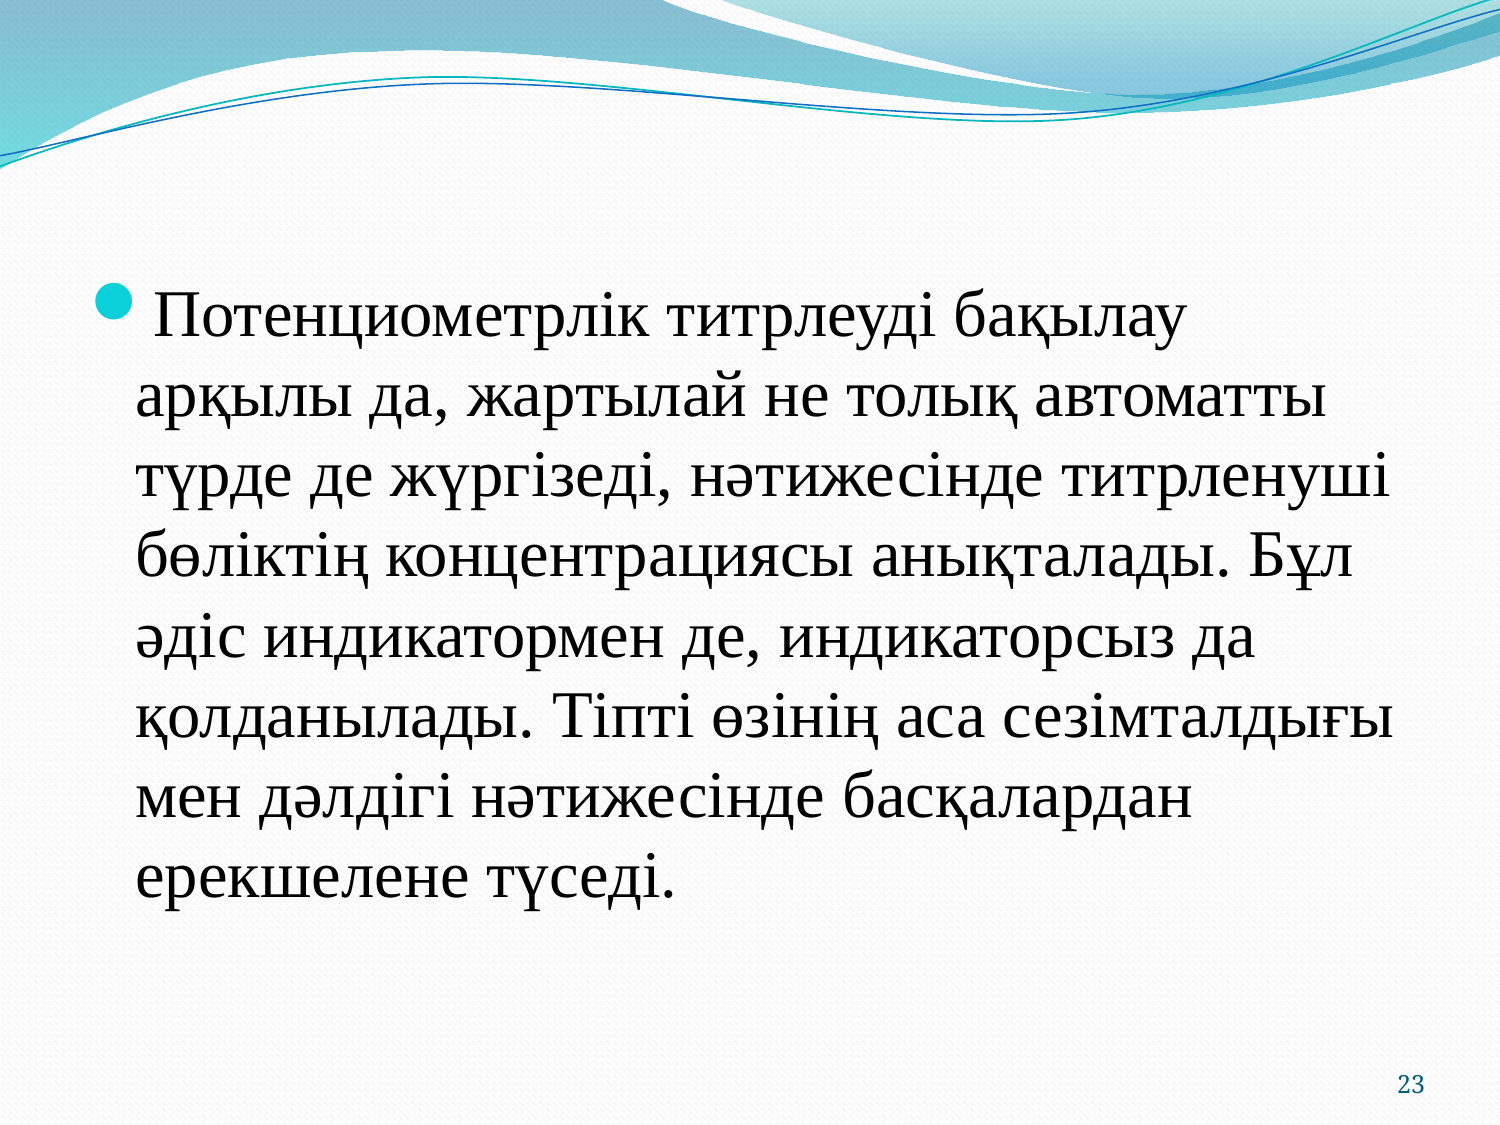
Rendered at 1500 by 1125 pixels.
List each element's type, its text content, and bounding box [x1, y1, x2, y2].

list Потенциометрлік титрлеуді бақылау арқылы да, жартылай не толық автоматты түрде де жүргізеді, нәтижесінде титрленуші бөліктің концентрациясы анықталады. Бұл әдіс индикатормен де, индикаторсыз да қолданылады. Тіпті өзінің аса сезімталдығы мен дәлдігі нәтижесінде басқалардан ерекшелене түседі. [74, 262, 1426, 1038]
slide_number 23 [1299, 1042, 1425, 1103]
